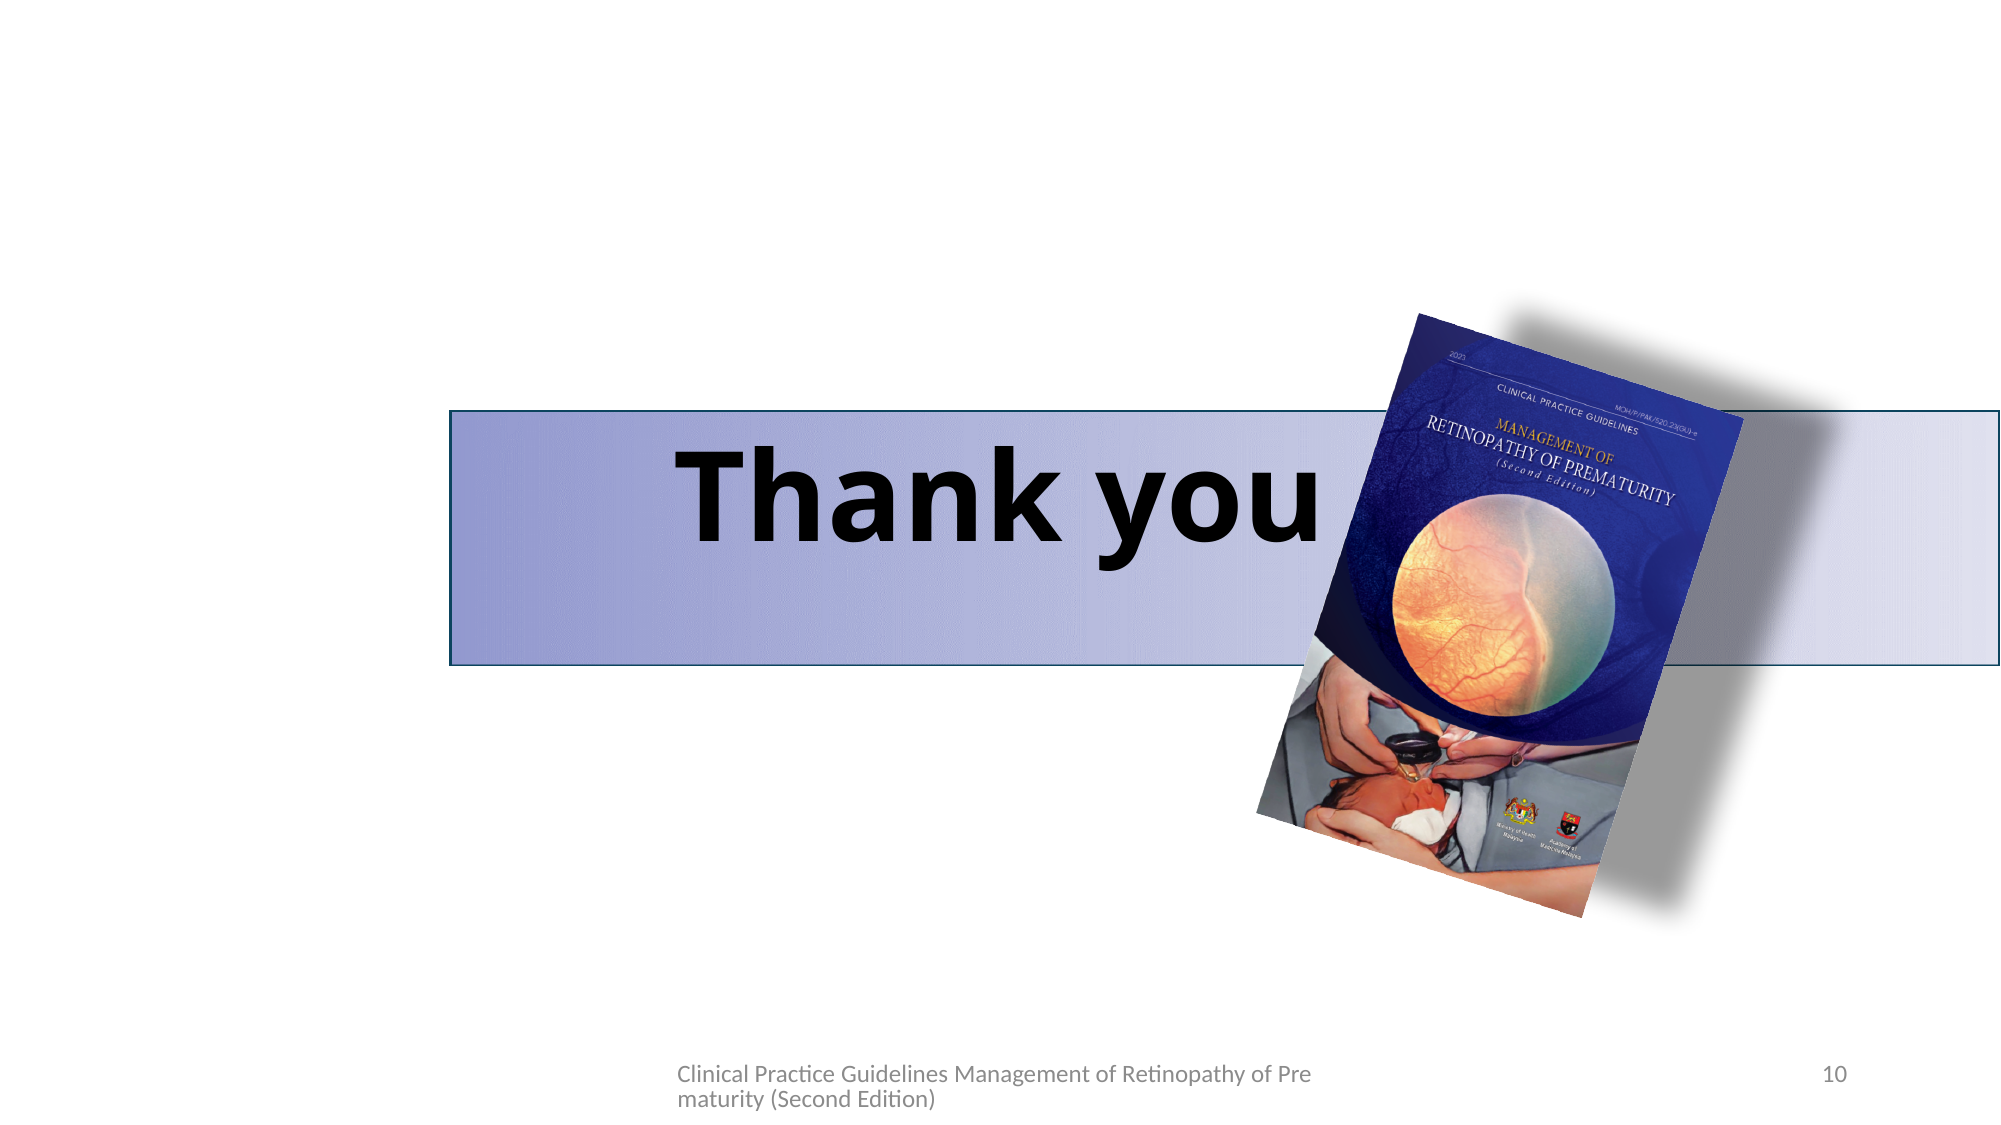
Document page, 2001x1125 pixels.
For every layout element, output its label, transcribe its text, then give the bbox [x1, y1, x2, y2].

slide_number 10 [1412, 1042, 1863, 1103]
title Thank you [249, 184, 1750, 576]
picture [449, 314, 2000, 918]
footer Clinical Practice Guidelines Management of Retinopathy of Prematurity (Second Edition) [662, 1042, 1338, 1103]
